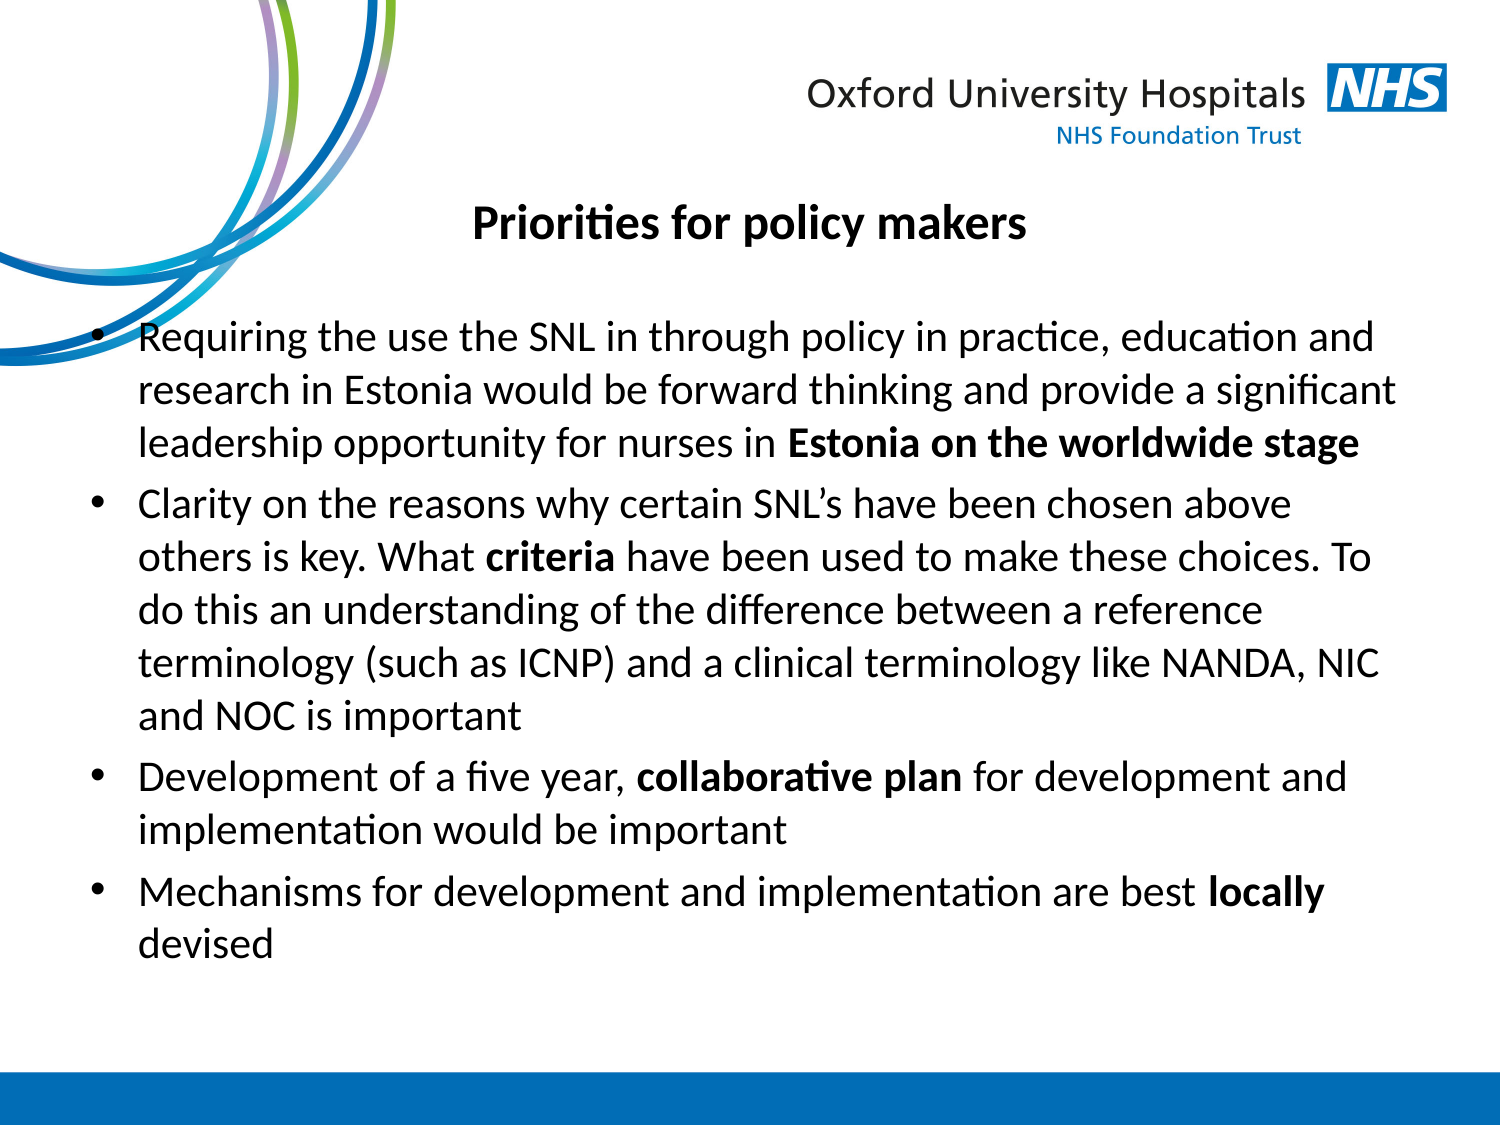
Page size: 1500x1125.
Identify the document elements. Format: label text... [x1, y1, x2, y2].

title Priorities for policy makers [75, 151, 1425, 289]
list Requiring the use the SNL in through policy in practice, education and research in Estonia would be forward thinking and provide a significant leadership opportunity for nurses in Estonia on the worldwide stage Clarity on the reasons why certain SNL’s have been chosen above others is key. What criteria have been used to make these choices. To do this an understanding of the difference between a reference terminology (such as ICNP) and a clinical terminology like NANDA, NIC and NOC is important Development of a five year, collaborative plan for development and implementation would be important Mechanisms for development and implementation are best locally devised [75, 300, 1425, 1005]
picture [0, 0, 1500, 1125]
